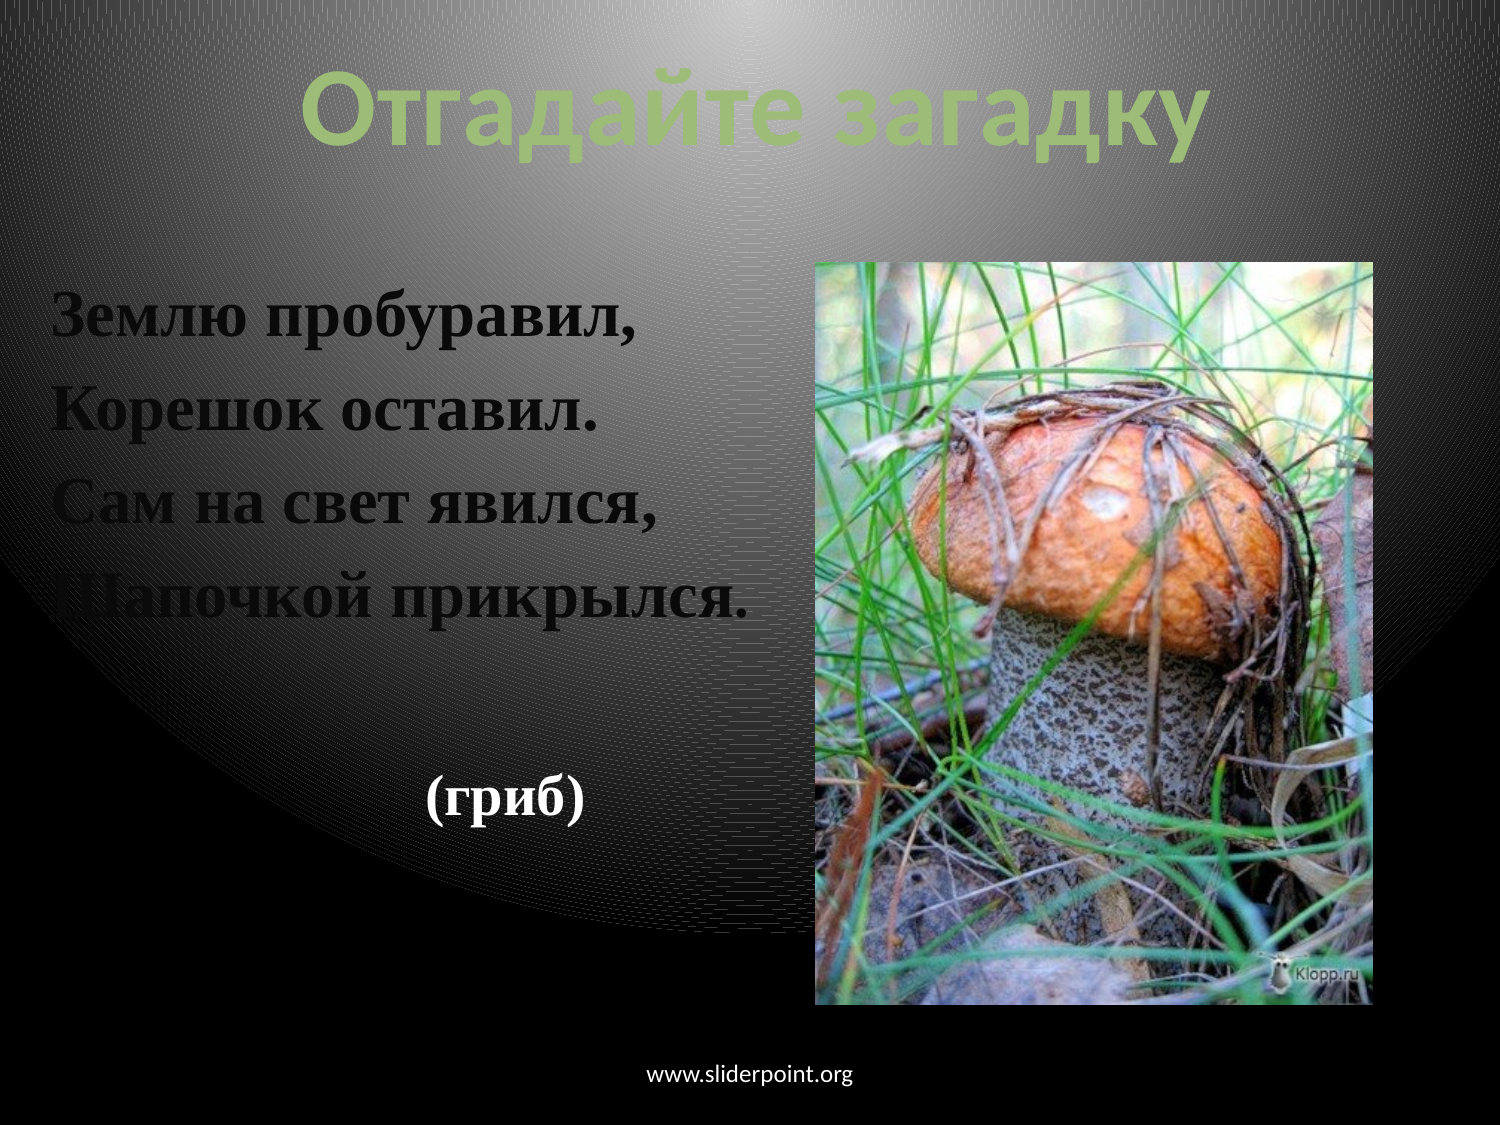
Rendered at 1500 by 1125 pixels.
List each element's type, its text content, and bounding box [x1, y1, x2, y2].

text_box (гриб) [410, 750, 657, 835]
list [815, 262, 1373, 1006]
list Землю пробуравил, Корешок оставил. Сам на свет явился, Шапочкой прикрылся. [35, 262, 774, 1005]
title Отгадайте загадку [82, 35, 1432, 166]
footer www.sliderpoint.org [512, 1042, 988, 1103]
